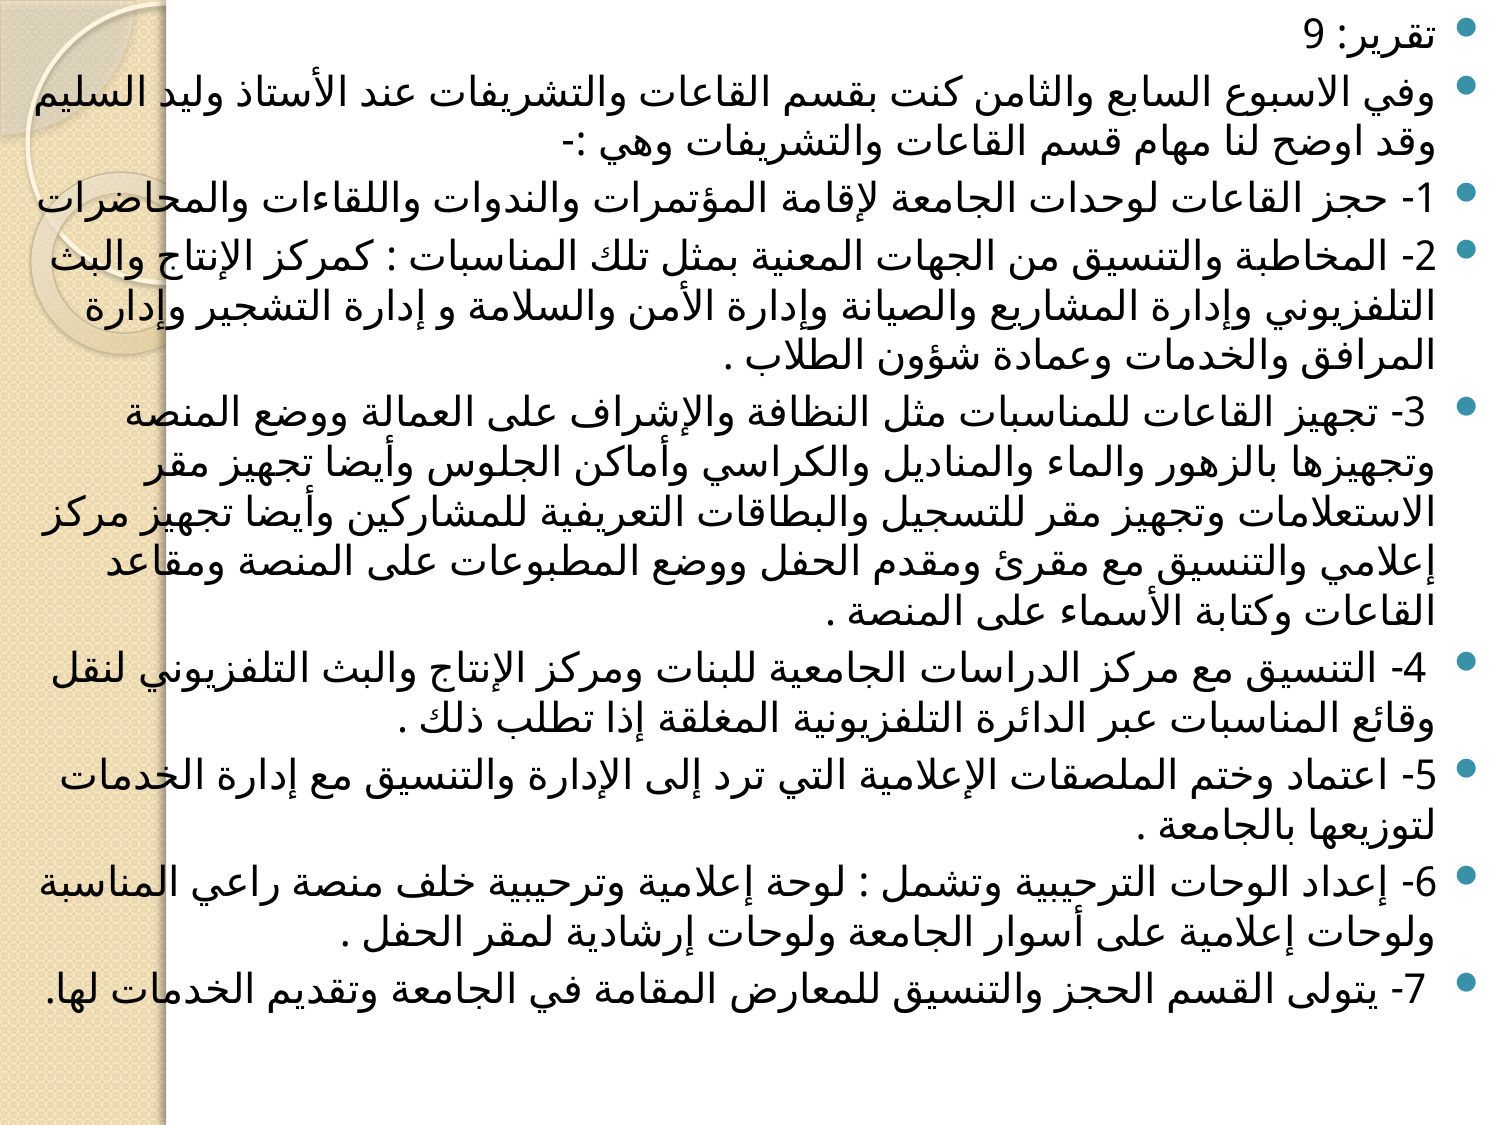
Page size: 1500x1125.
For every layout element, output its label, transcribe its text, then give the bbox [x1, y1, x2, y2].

list تقرير: 9 وفي الاسبوع السابع والثامن كنت بقسم القاعات والتشريفات عند الأستاذ وليد السليم وقد اوضح لنا مهام قسم القاعات والتشريفات وهي :- 1- حجز القاعات لوحدات الجامعة لإقامة المؤتمرات والندوات واللقاءات والمحاضرات 2- المخاطبة والتنسيق من الجهات المعنية بمثل تلك المناسبات : كمركز الإنتاج والبث التلفزيوني وإدارة المشاريع والصيانة وإدارة الأمن والسلامة و إدارة التشجير وإدارة المرافق والخدمات وعمادة شؤون الطلاب . 3- تجهيز القاعات للمناسبات مثل النظافة والإشراف على العمالة ووضع المنصة وتجهيزها بالزهور والماء والمناديل والكراسي وأماكن الجلوس وأيضا تجهيز مقر الاستعلامات وتجهيز مقر للتسجيل والبطاقات التعريفية للمشاركين وأيضا تجهيز مركز إعلامي والتنسيق مع مقرئ ومقدم الحفل ووضع المطبوعات على المنصة ومقاعد القاعات وكتابة الأسماء على المنصة . 4- التنسيق مع مركز الدراسات الجامعية للبنات ومركز الإنتاج والبث التلفزيوني لنقل وقائع المناسبات عبر الدائرة التلفزيونية المغلقة إذا تطلب ذلك . 5- اعتماد وختم الملصقات الإعلامية التي ترد إلى الإدارة والتنسيق مع إدارة الخدمات لتوزيعها بالجامعة . 6- إعداد الوحات الترحيبية وتشمل : لوحة إعلامية وترحيبية خلف منصة راعي المناسبة ولوحات إعلامية على أسوار الجامعة ولوحات إرشادية لمقر الحفل . 7- يتولى القسم الحجز والتنسيق للمعارض المقامة في الجامعة وتقديم الخدمات لها. [0, 0, 1500, 1125]
